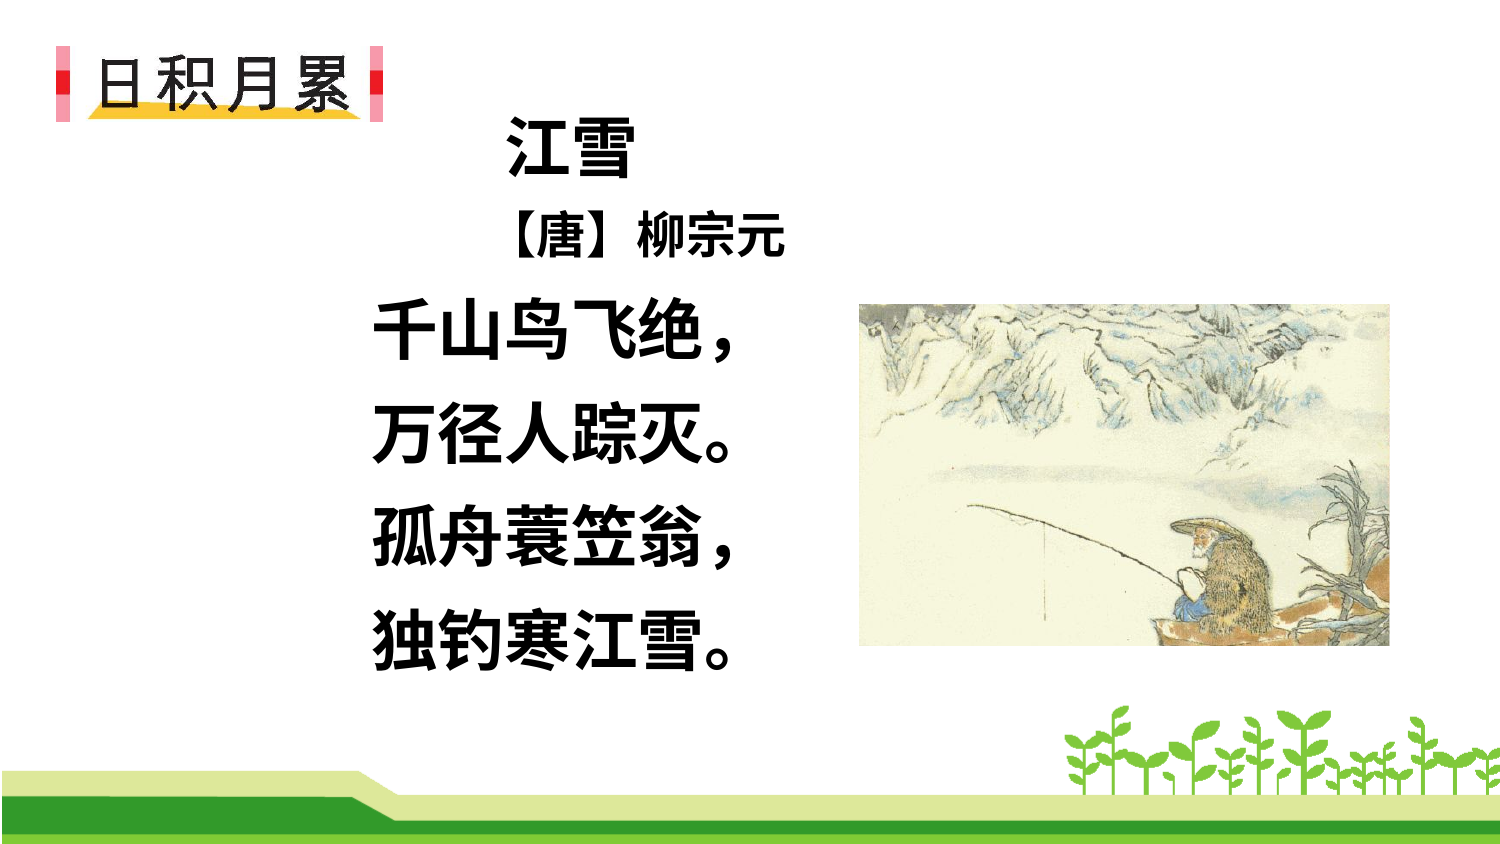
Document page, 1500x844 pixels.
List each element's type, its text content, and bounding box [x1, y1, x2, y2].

text_box 江雪 【唐】柳宗元 千山鸟飞绝， 万径人踪灭。 孤舟蓑笠翁， 独钓寒江雪。 [341, 74, 801, 687]
picture [0, 0, 1500, 844]
